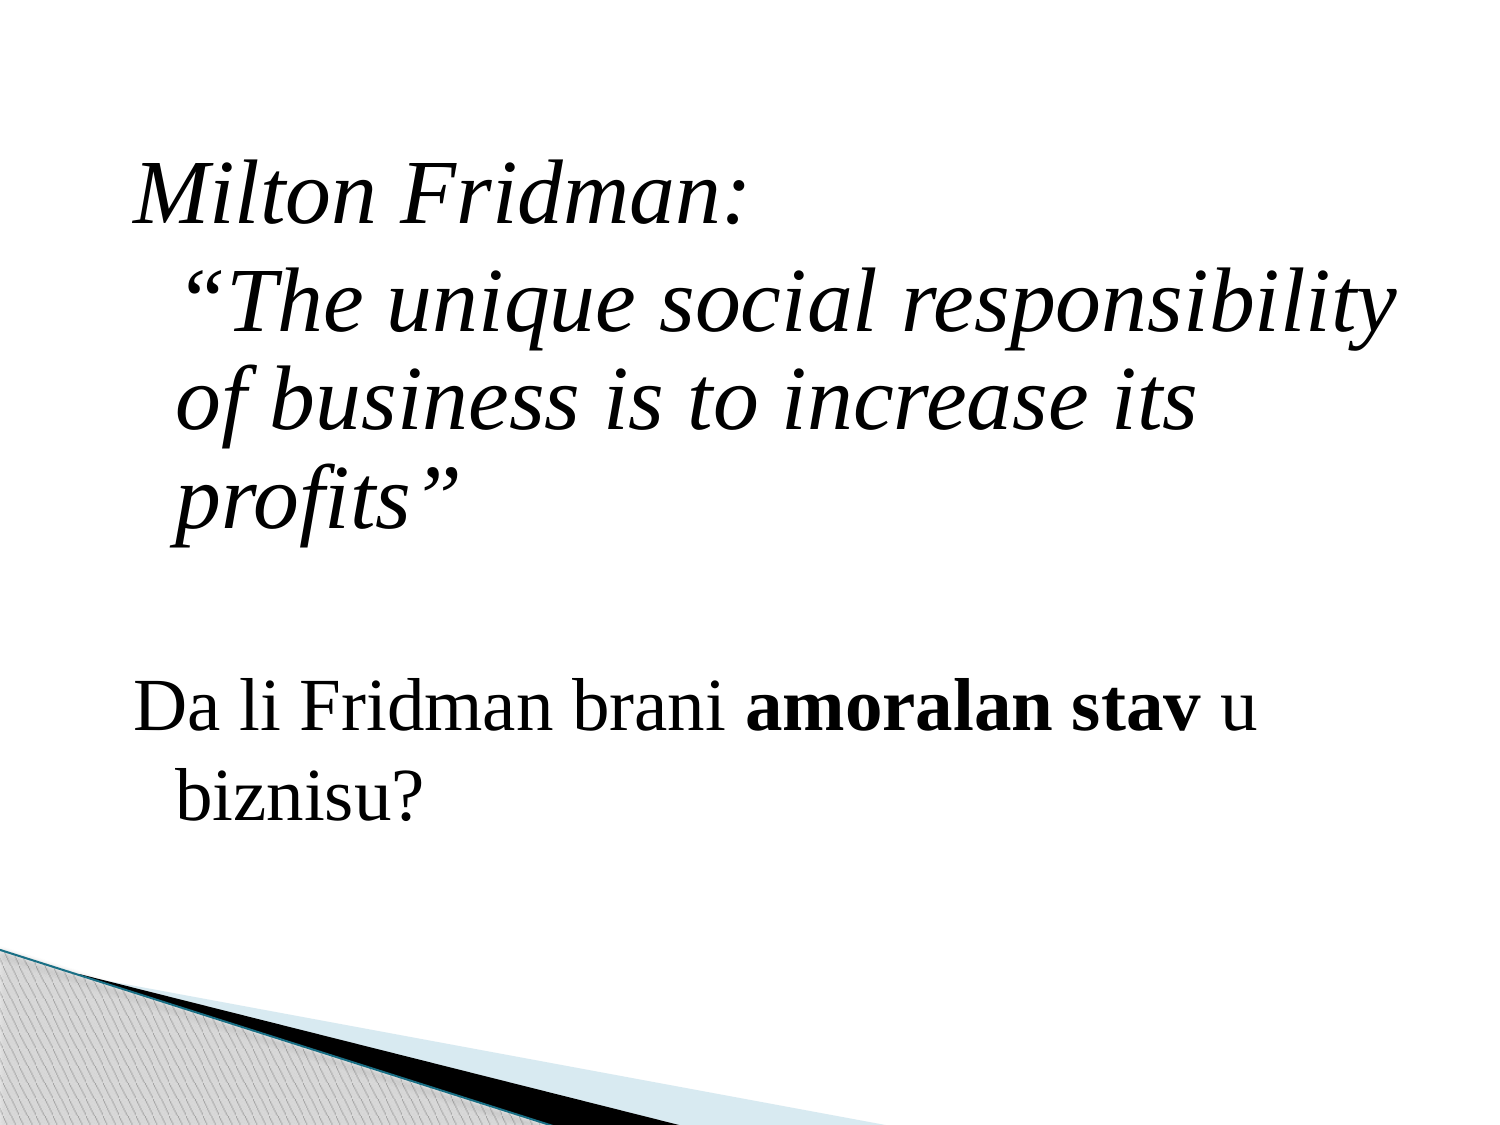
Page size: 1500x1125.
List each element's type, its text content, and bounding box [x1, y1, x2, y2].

list Milton Fridman: “The unique social responsibility of business is to increase its profits” Da li Fridman brani amoralan stav u biznisu? [100, 136, 1451, 700]
